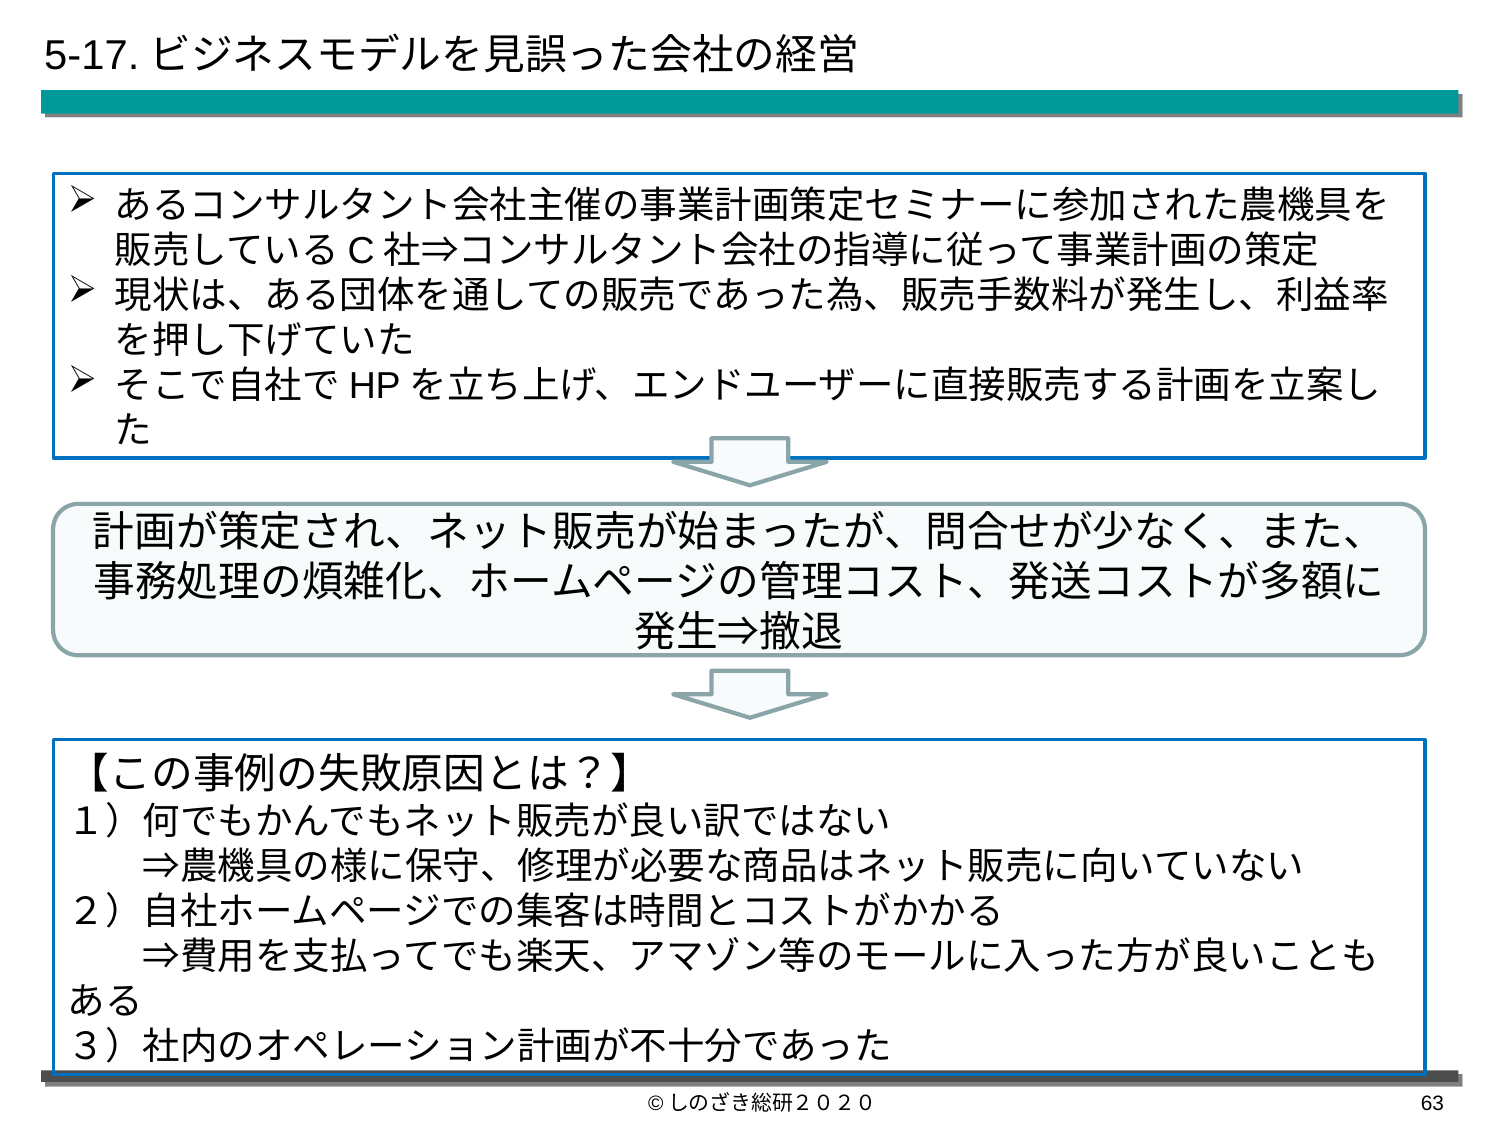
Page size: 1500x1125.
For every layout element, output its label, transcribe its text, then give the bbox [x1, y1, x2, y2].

text_box 【この事例の失敗原因とは？】 １）何でもかんでもネット販売が良い訳ではない ⇒農機具の様に保守、修理が必要な商品はネット販売に向いていない ２）自社ホームページでの集客は時間とコストがかかる ⇒費用を支払ってでも楽天、アマゾン等のモールに入った方が良いこともある ３）社内のオペレーション計画が不十分であった [53, 739, 1425, 1075]
text_box あるコンサルタント会社主催の事業計画策定セミナーに参加された農機具を販売しているC社⇒コンサルタント会社の指導に従って事業計画の策定 現状は、ある団体を通しての販売であった為、販売手数料が発生し、利益率を押し下げていた そこで自社でHPを立ち上げ、エンドユーザーに直接販売する計画を立案した [53, 173, 1425, 459]
text_box 5-17.ビジネスモデルを見誤った会社の経営 [29, 20, 1250, 86]
text_box 計画が策定され、ネット販売が始まったが、問合せが少なく、また、事務処理の煩雑化、ホームページの管理コスト、発送コストが多額に発生⇒撤退 [50, 501, 1428, 658]
text_box [671, 436, 829, 488]
slide_number 62 [1108, 1082, 1459, 1125]
footer ©しのざき総研２０２０ [524, 1082, 1000, 1125]
text_box [671, 668, 829, 720]
